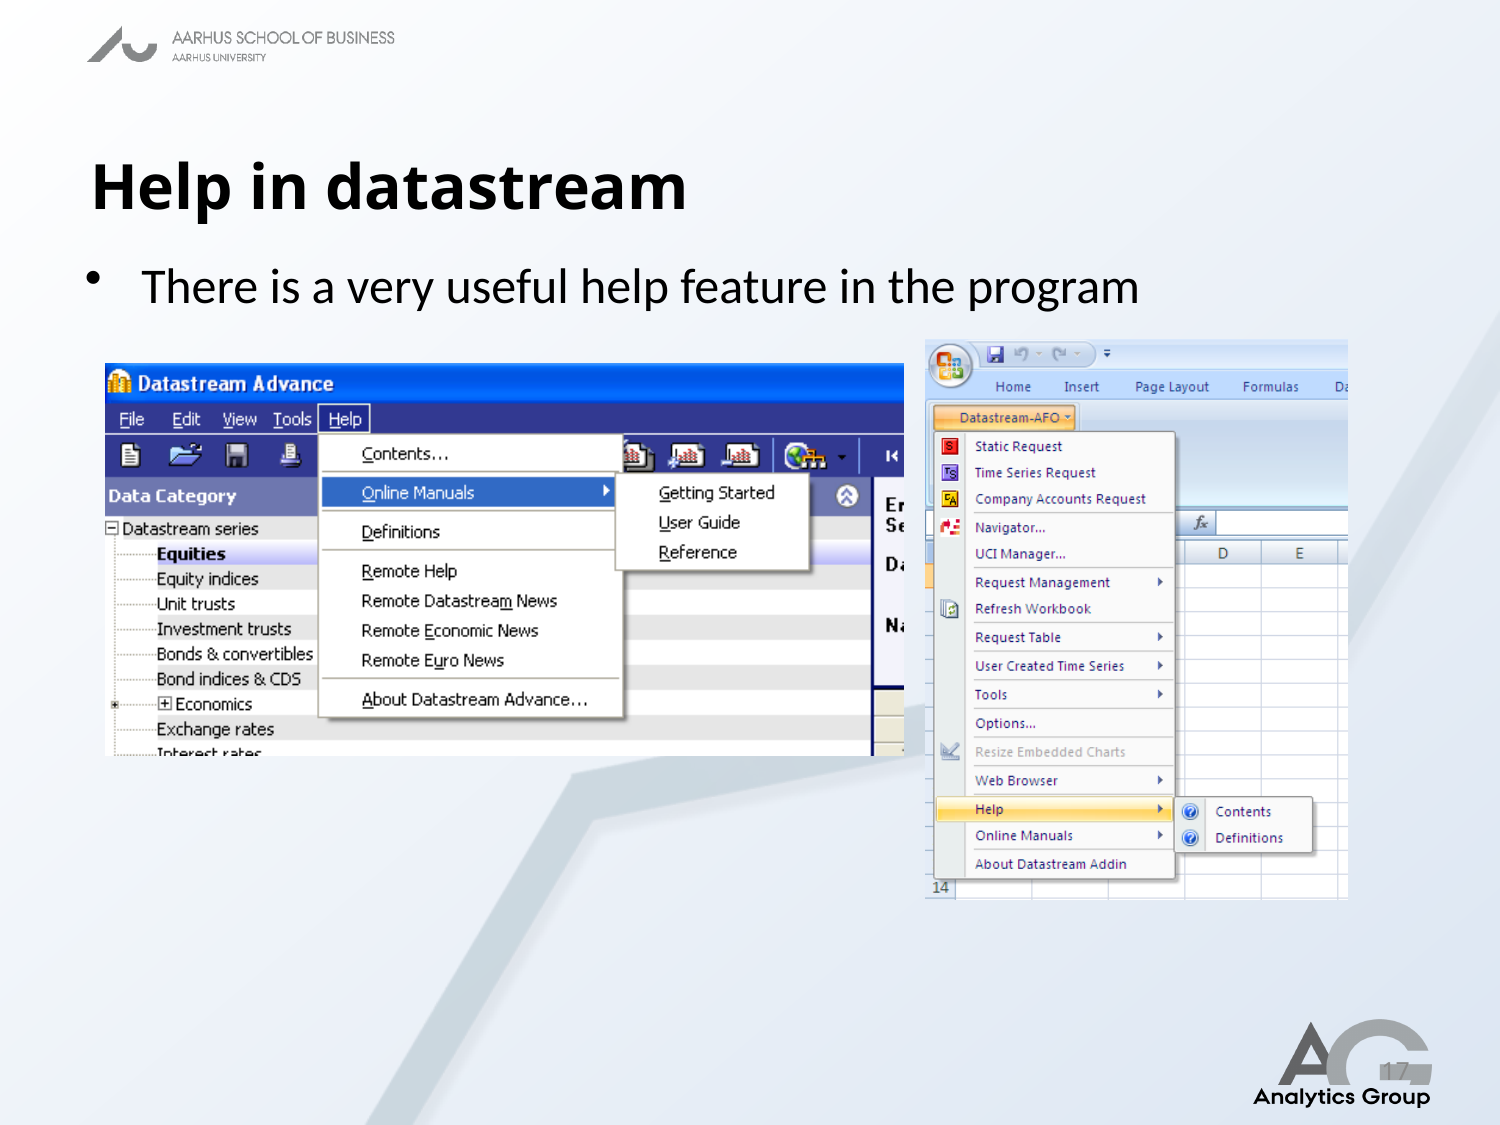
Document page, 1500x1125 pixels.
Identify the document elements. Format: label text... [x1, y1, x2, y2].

picture [105, 363, 905, 756]
picture [82, 23, 399, 66]
picture [925, 339, 1348, 901]
text_box There is a very useful help feature in the program [70, 246, 1421, 989]
title Help in datastream [75, 137, 1425, 233]
slide_number 17 [1074, 1042, 1425, 1103]
